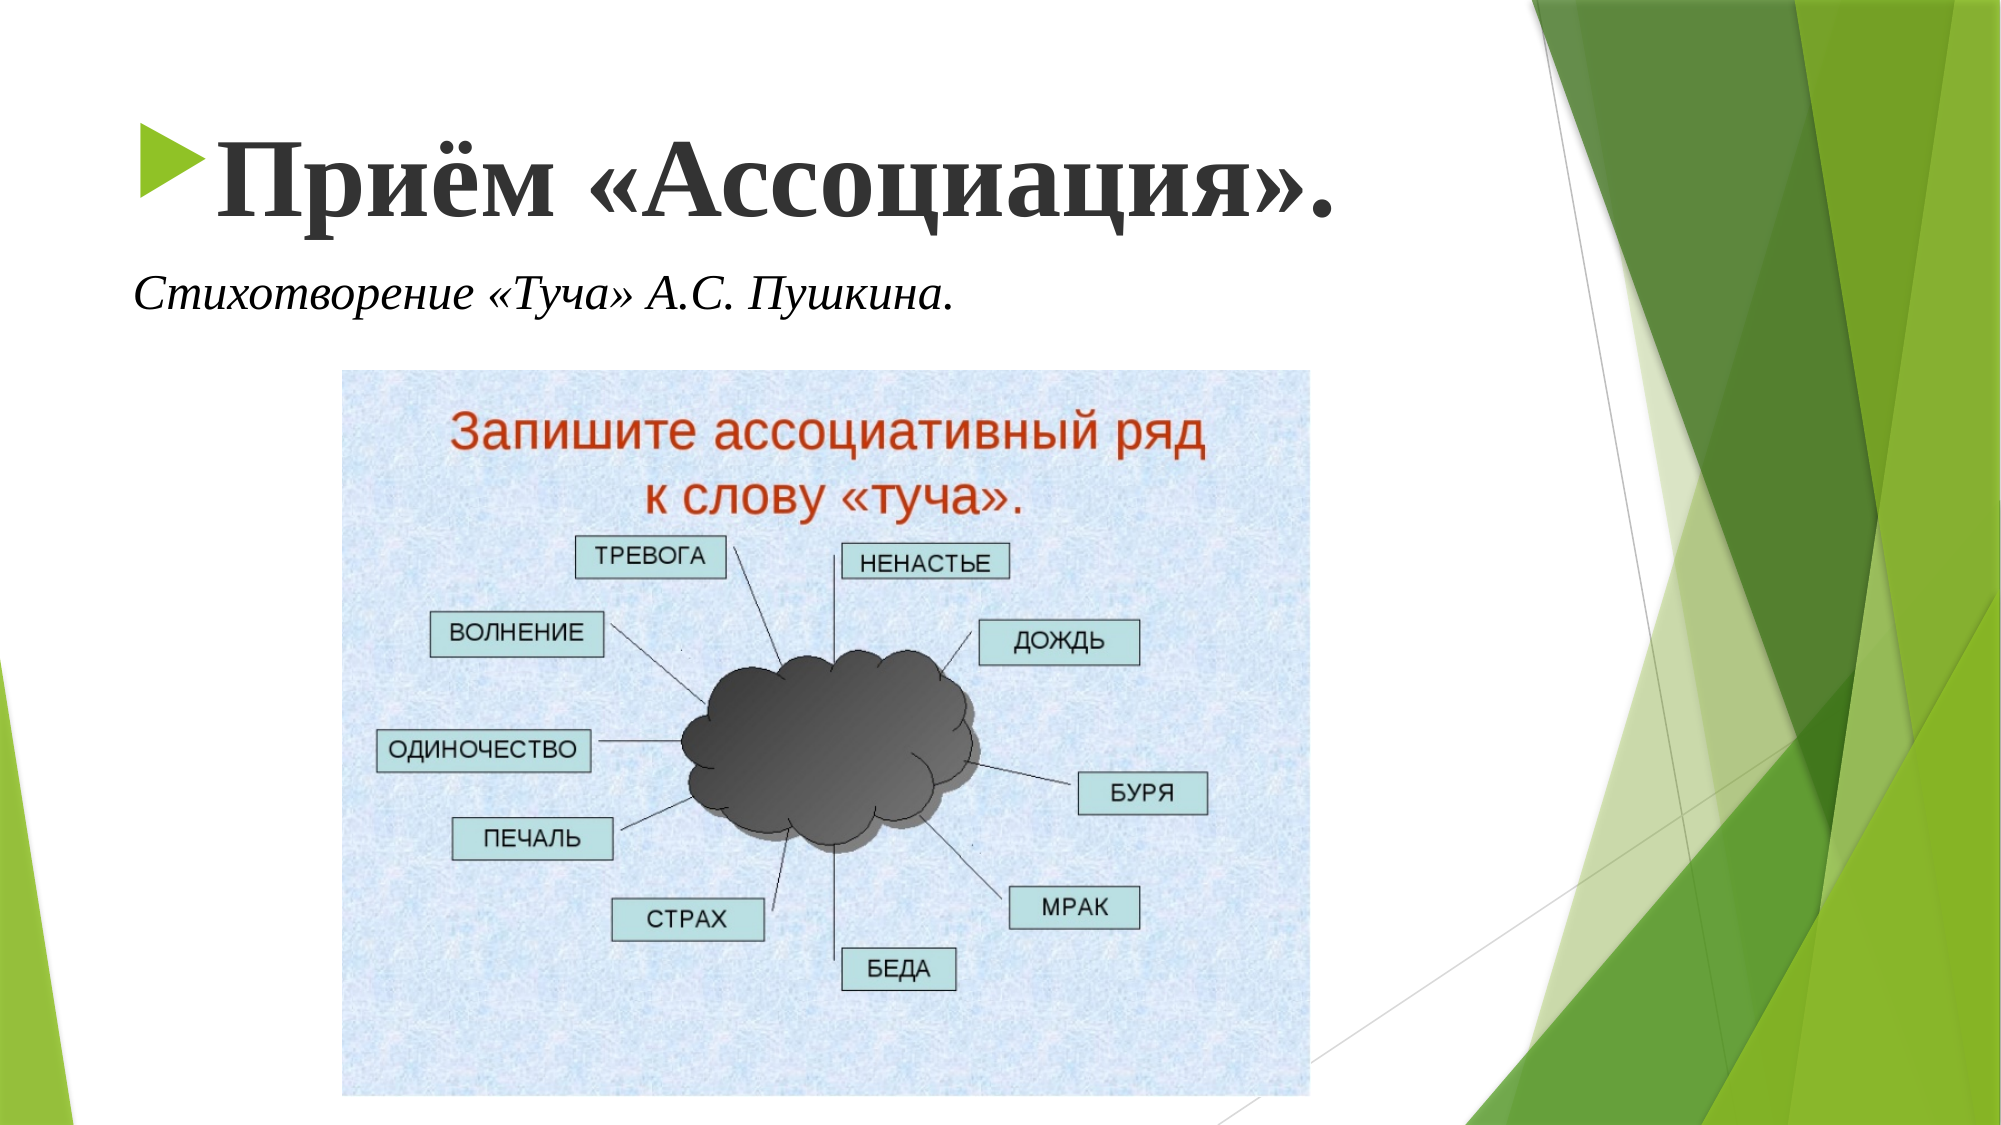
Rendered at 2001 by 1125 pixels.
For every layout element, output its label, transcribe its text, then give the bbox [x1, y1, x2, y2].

picture [341, 369, 1312, 1097]
list Приём «Ассоциация». Стихотворение «Туча» А.С. Пушкина. [117, 96, 1528, 734]
